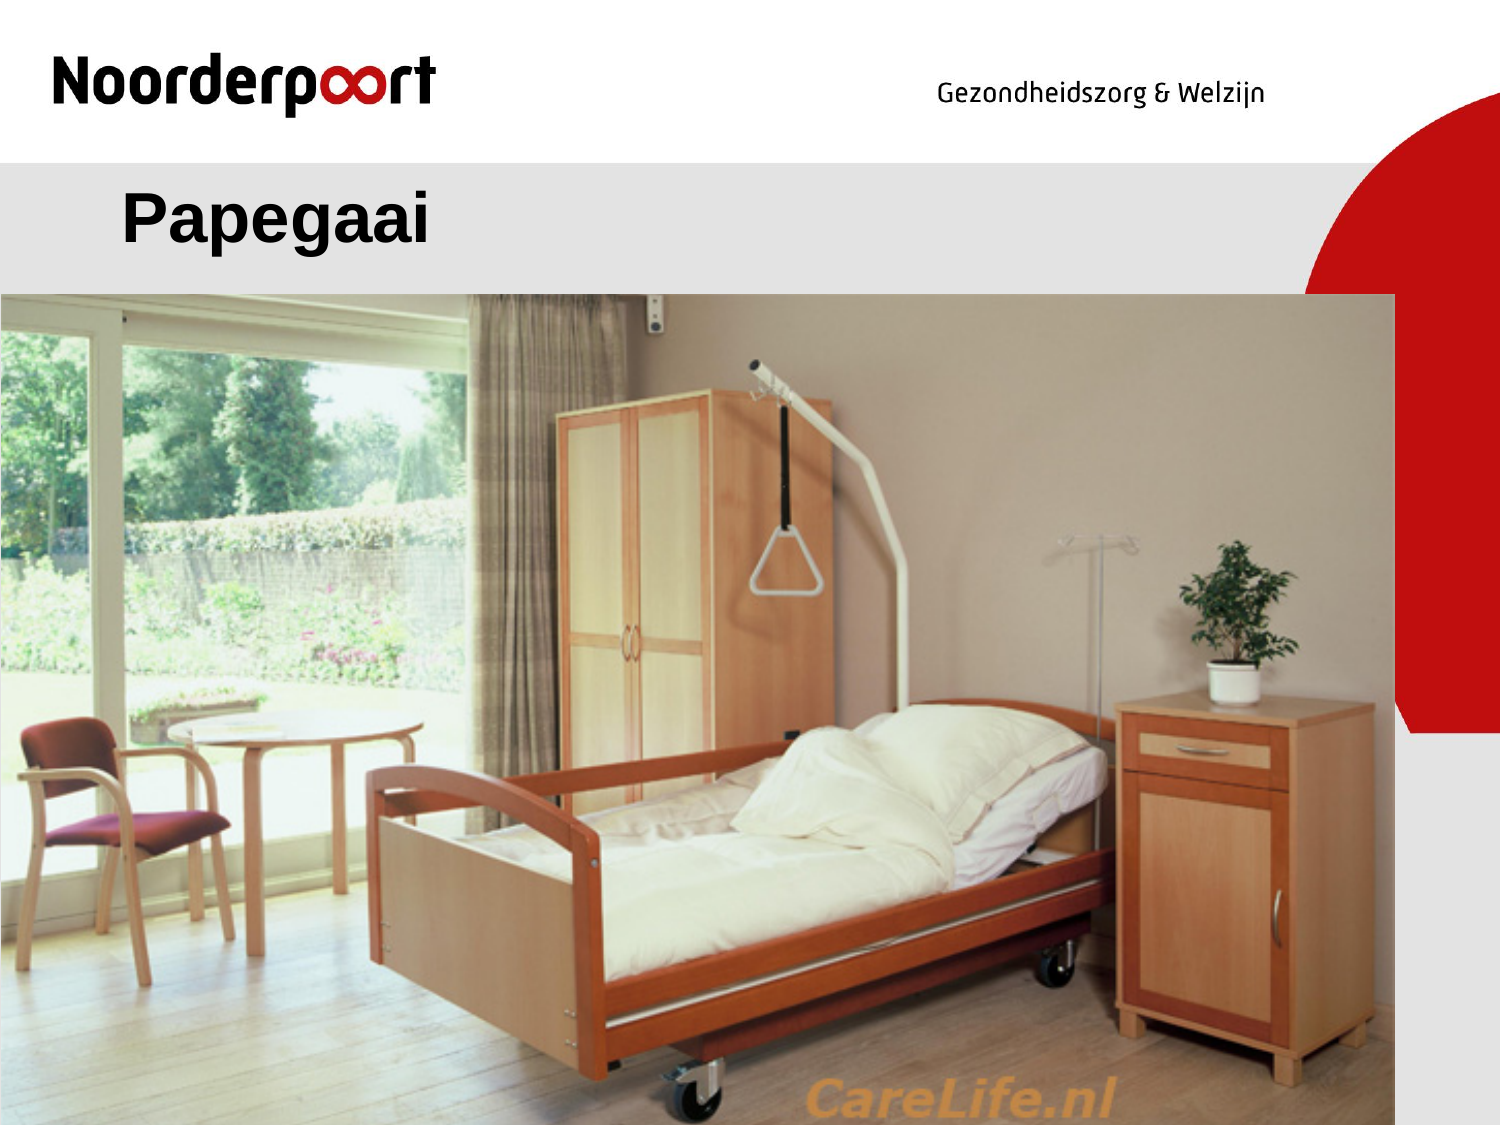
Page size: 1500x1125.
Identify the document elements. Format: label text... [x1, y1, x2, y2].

title Papegaai [106, 160, 1290, 268]
picture [0, 0, 1500, 1125]
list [1, 294, 1395, 1125]
